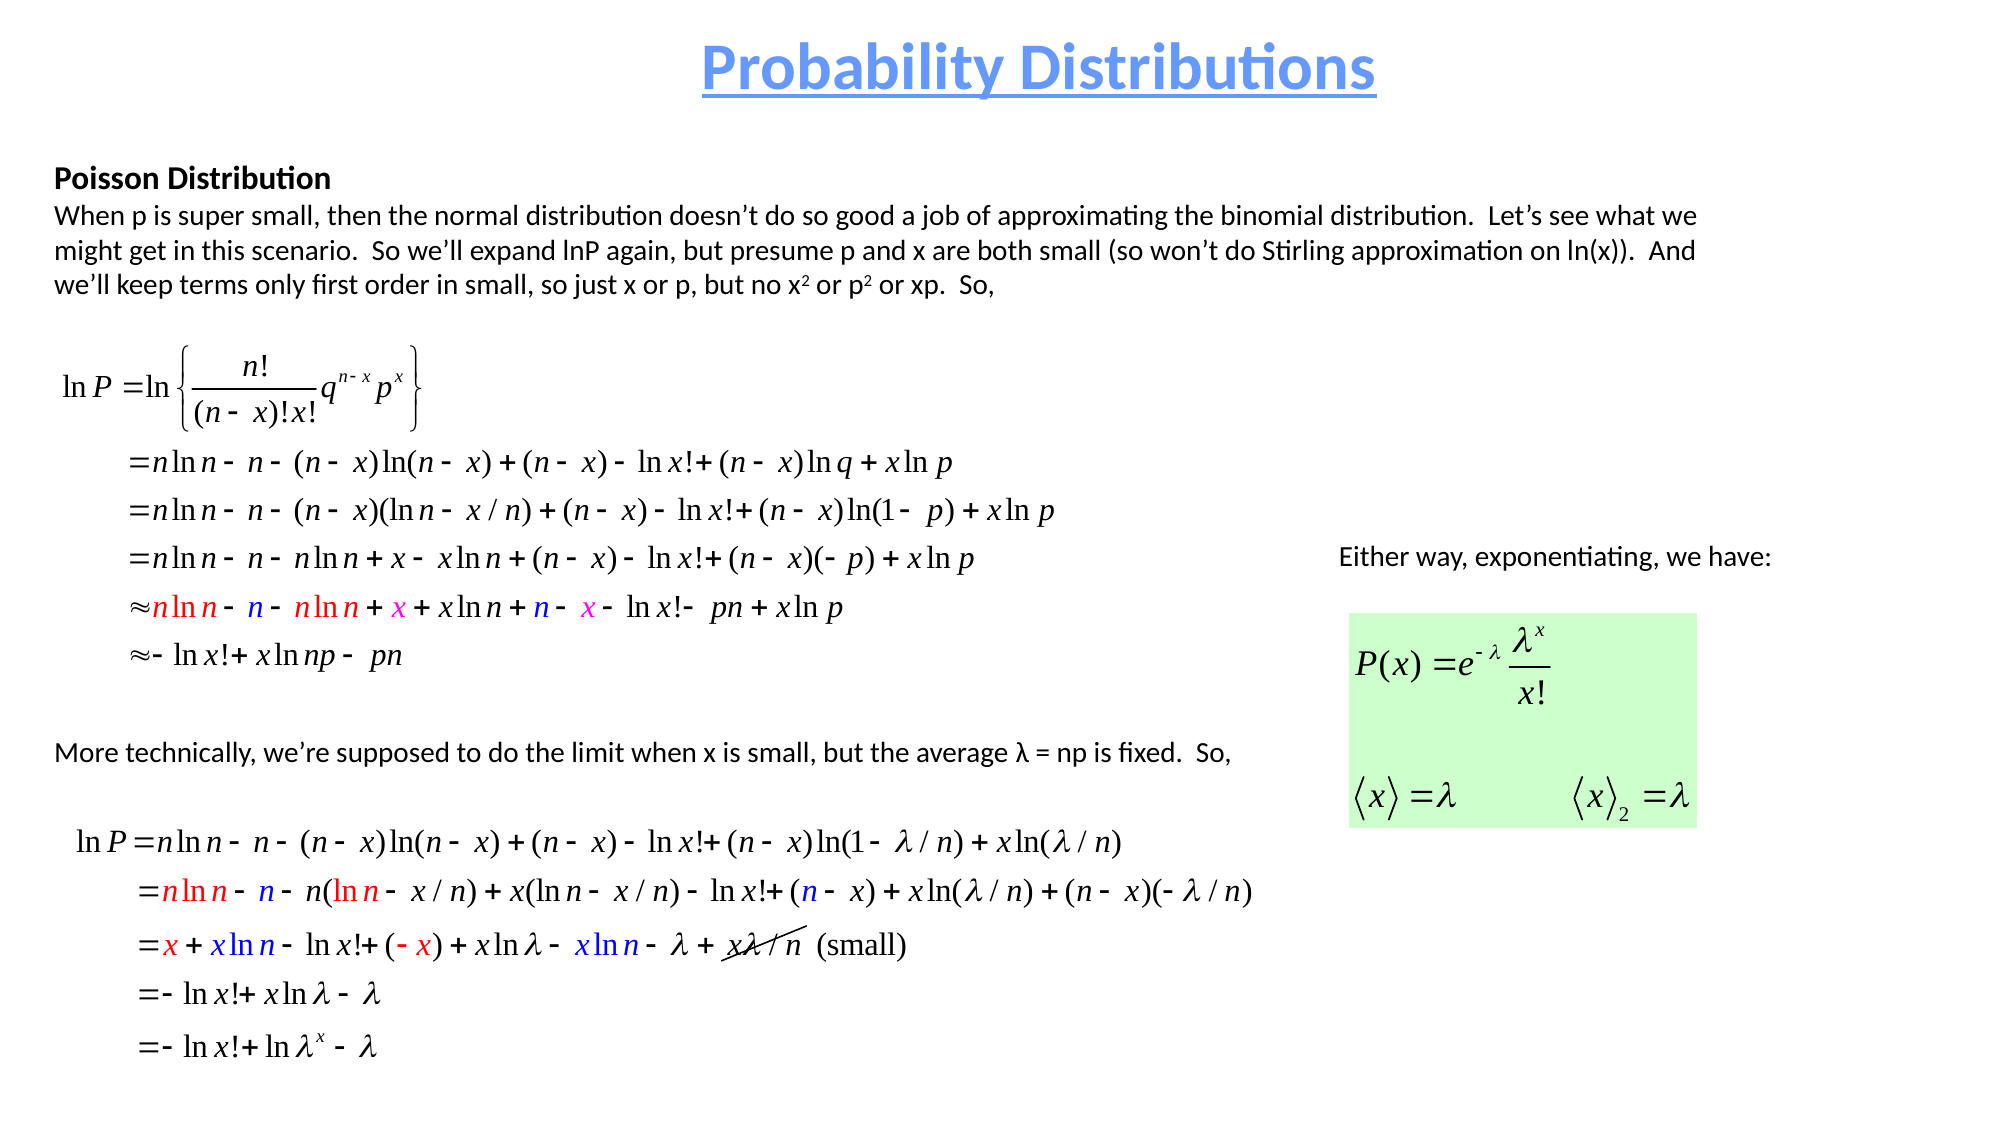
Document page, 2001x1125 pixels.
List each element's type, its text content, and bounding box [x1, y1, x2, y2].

text_box More technically, we’re supposed to do the limit when x is small, but the average λ = np is fixed. So, [39, 726, 1292, 776]
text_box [57, 338, 1061, 681]
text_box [1348, 612, 1697, 829]
text_box Either way, exponentiating, we have: [1324, 530, 1841, 580]
text_box Probability Distributions [687, 15, 1474, 111]
text_box Poisson Distribution When p is super small, then the normal distribution doesn’t do so good a job of approximating the binomial distribution. Let’s see what we might get in this scenario. So we’ll expand lnP again, but presume p and x are both small (so won’t do Stirling approximation on ln(x)). And we’ll keep terms only first order in small, so just x or p, but no x2 or p2 or xp. So, [39, 148, 1740, 309]
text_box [71, 822, 1260, 1073]
